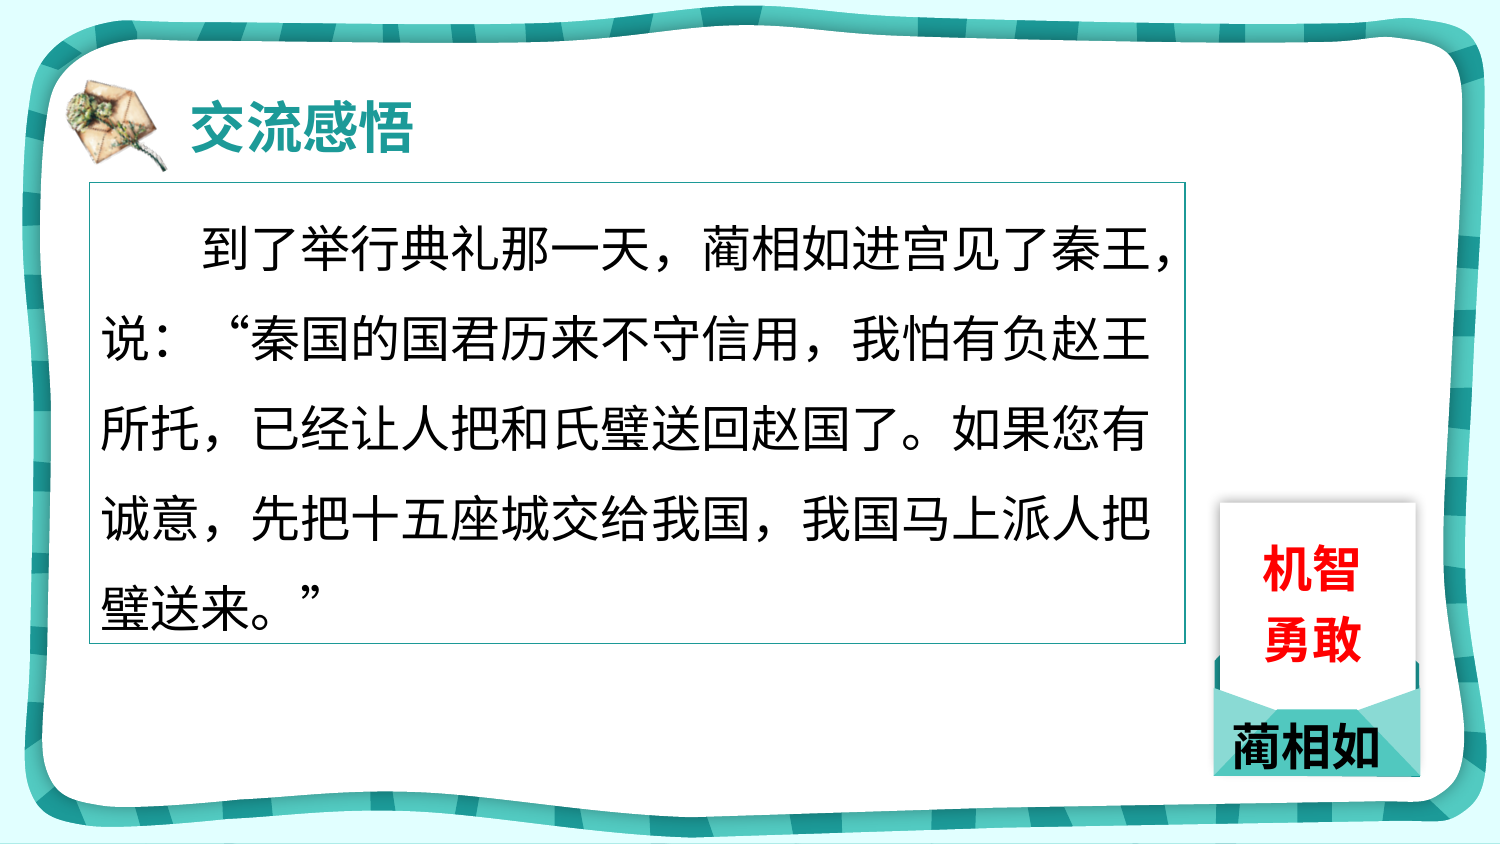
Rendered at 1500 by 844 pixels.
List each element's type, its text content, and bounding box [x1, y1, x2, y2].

picture [16, 25, 172, 211]
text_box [1202, 502, 1431, 831]
text_box 到了举行典礼那一天，蔺相如进宫见了秦王，说：“秦国的国君历来不守信用，我怕有负赵王所托，已经让人把和氏璧送回赵国了。如果您有诚意，先把十五座城交给我国，我国马上派人把璧送来。” [89, 182, 1186, 644]
text_box 交流感悟 [167, 86, 443, 166]
